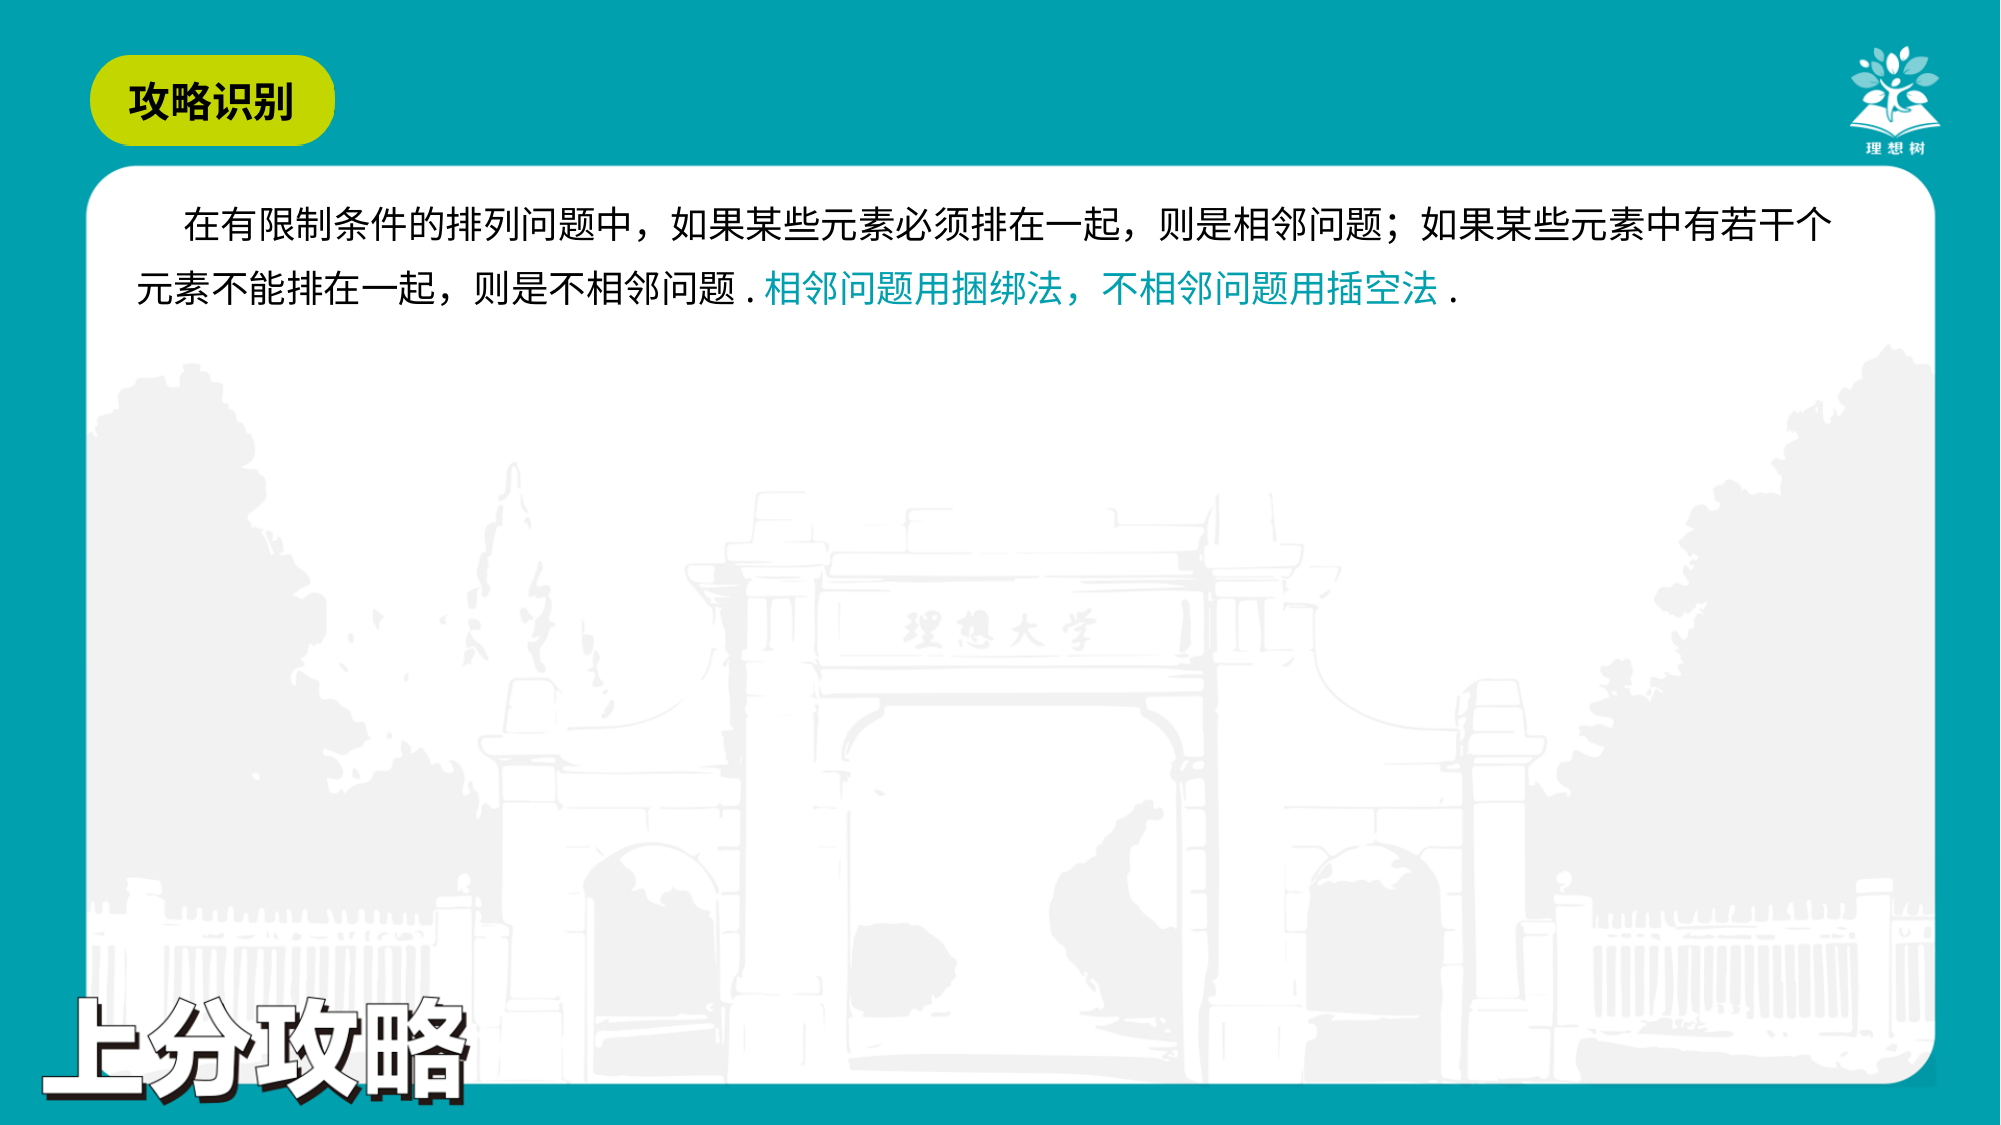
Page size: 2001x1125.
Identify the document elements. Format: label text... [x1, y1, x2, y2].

picture [0, 0, 2000, 1125]
text_box 在有限制条件的排列问题中，如果某些元素必须排在一起，则是相邻问题；如果某些元素中有若干个 元素不能排在一起，则是不相邻问题.相邻问题用捆绑法，不相邻问题用插空法. [136, 177, 1865, 304]
